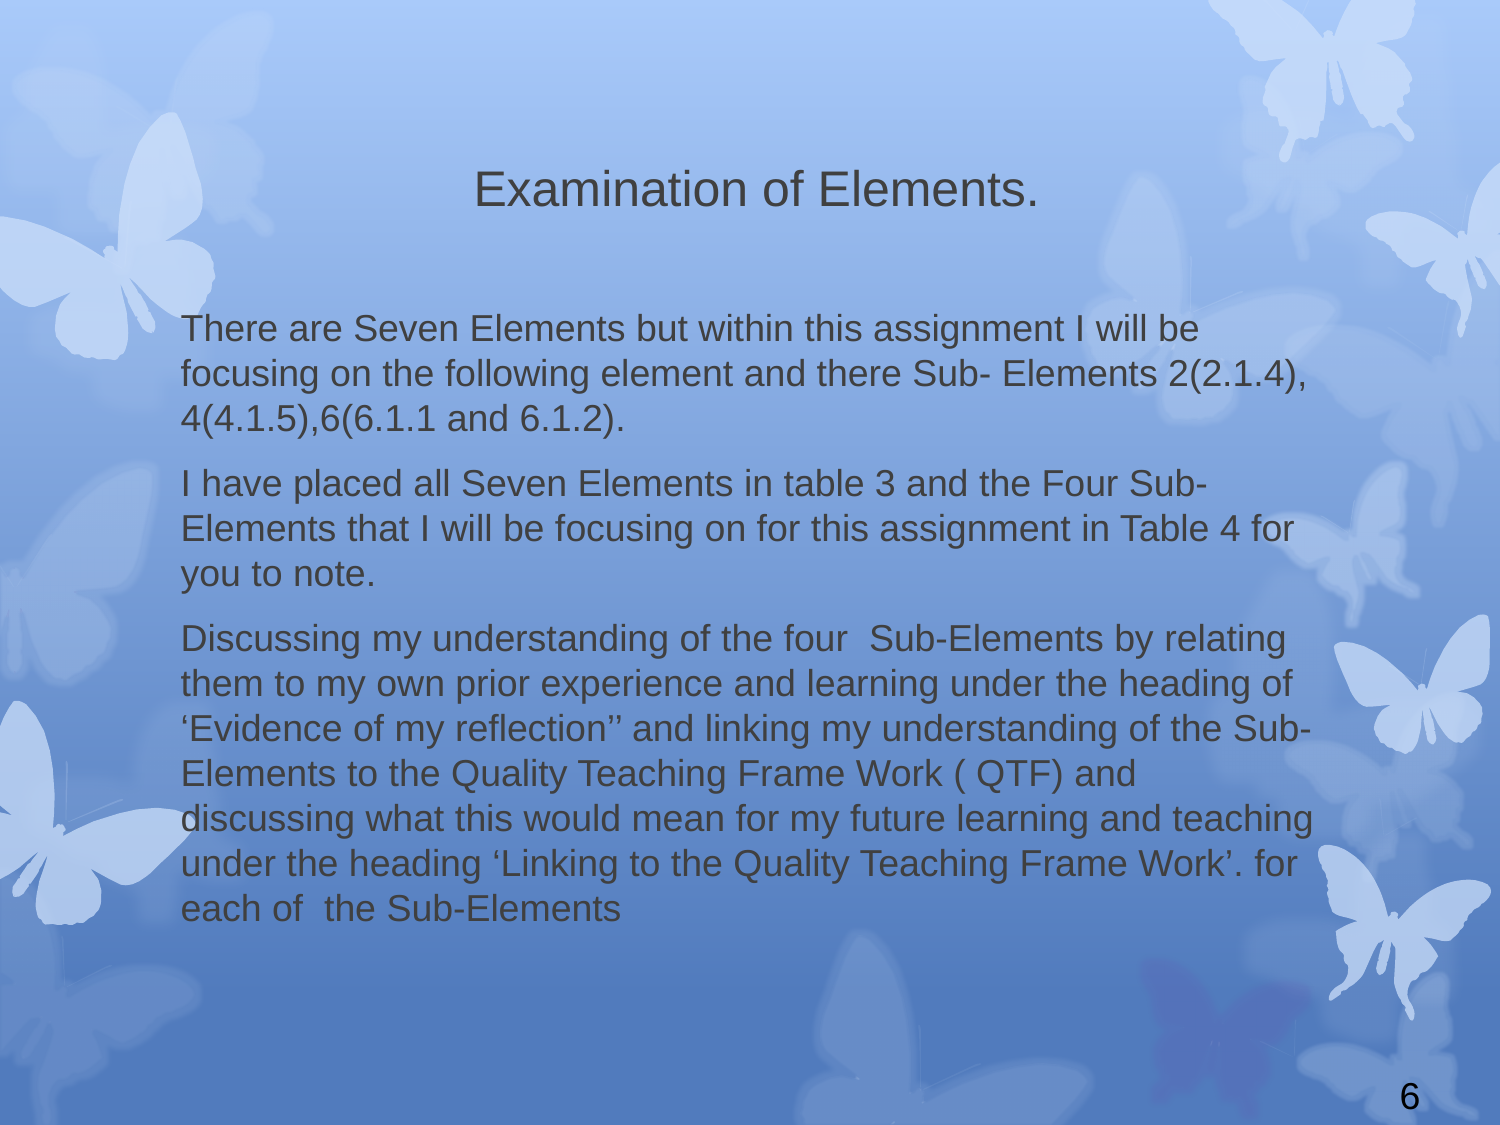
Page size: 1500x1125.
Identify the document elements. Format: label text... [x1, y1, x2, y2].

title Examination of Elements. [165, 110, 1335, 263]
text_box 6 [1384, 1064, 1444, 1125]
list There are Seven Elements but within this assignment I will be focusing on the following element and there Sub- Elements 2(2.1.4), 4(4.1.5),6(6.1.1 and 6.1.2). I have placed all Seven Elements in table 3 and the Four Sub-Elements that I will be focusing on for this assignment in Table 4 for you to note. Discussing my understanding of the four Sub-Elements by relating them to my own prior experience and learning under the heading of ‘Evidence of my reflection’’ and linking my understanding of the Sub-Elements to the Quality Teaching Frame Work ( QTF) and discussing what this would mean for my future learning and teaching under the heading ‘Linking to the Quality Teaching Frame Work’. for each of the Sub-Elements [165, 296, 1335, 962]
